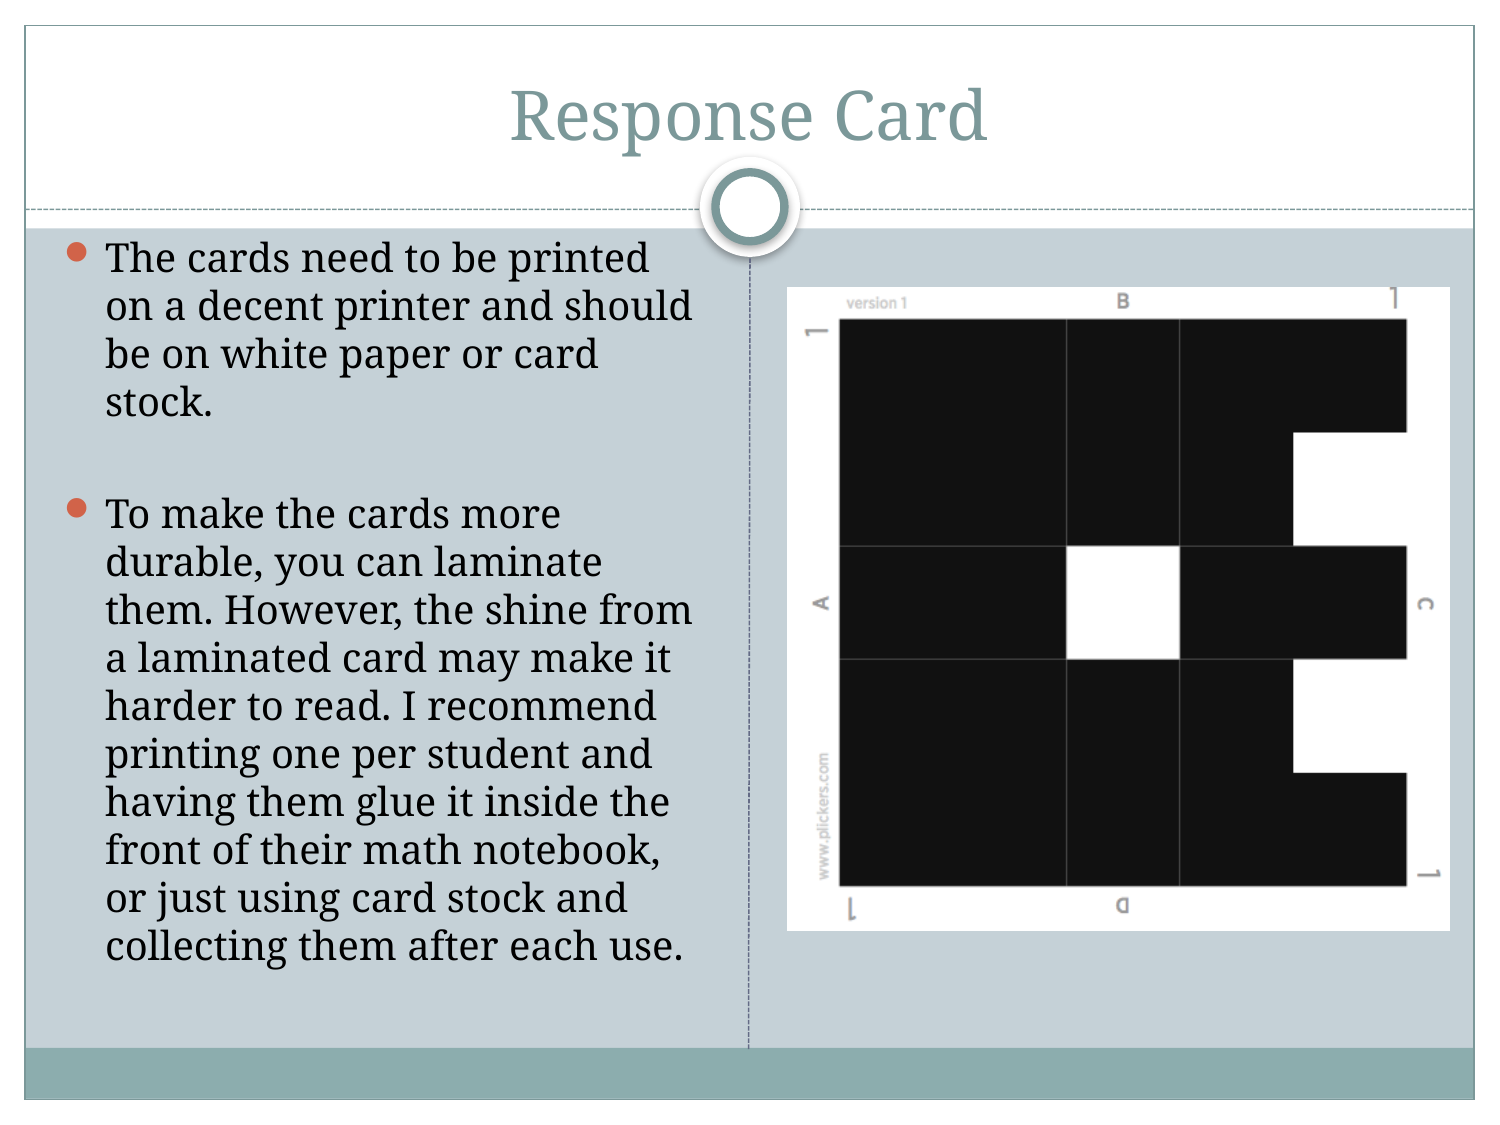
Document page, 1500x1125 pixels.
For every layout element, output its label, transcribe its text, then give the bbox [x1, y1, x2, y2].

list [787, 224, 1451, 994]
title Response Card [49, 37, 1450, 162]
list The cards need to be printed on a decent printer and should be on white paper or card stock. To make the cards more durable, you can laminate them. However, the shine from a laminated card may make it harder to read. I recommend printing one per student and having them glue it inside the front of their math notebook, or just using card stock and collecting them after each use. [49, 224, 712, 993]
